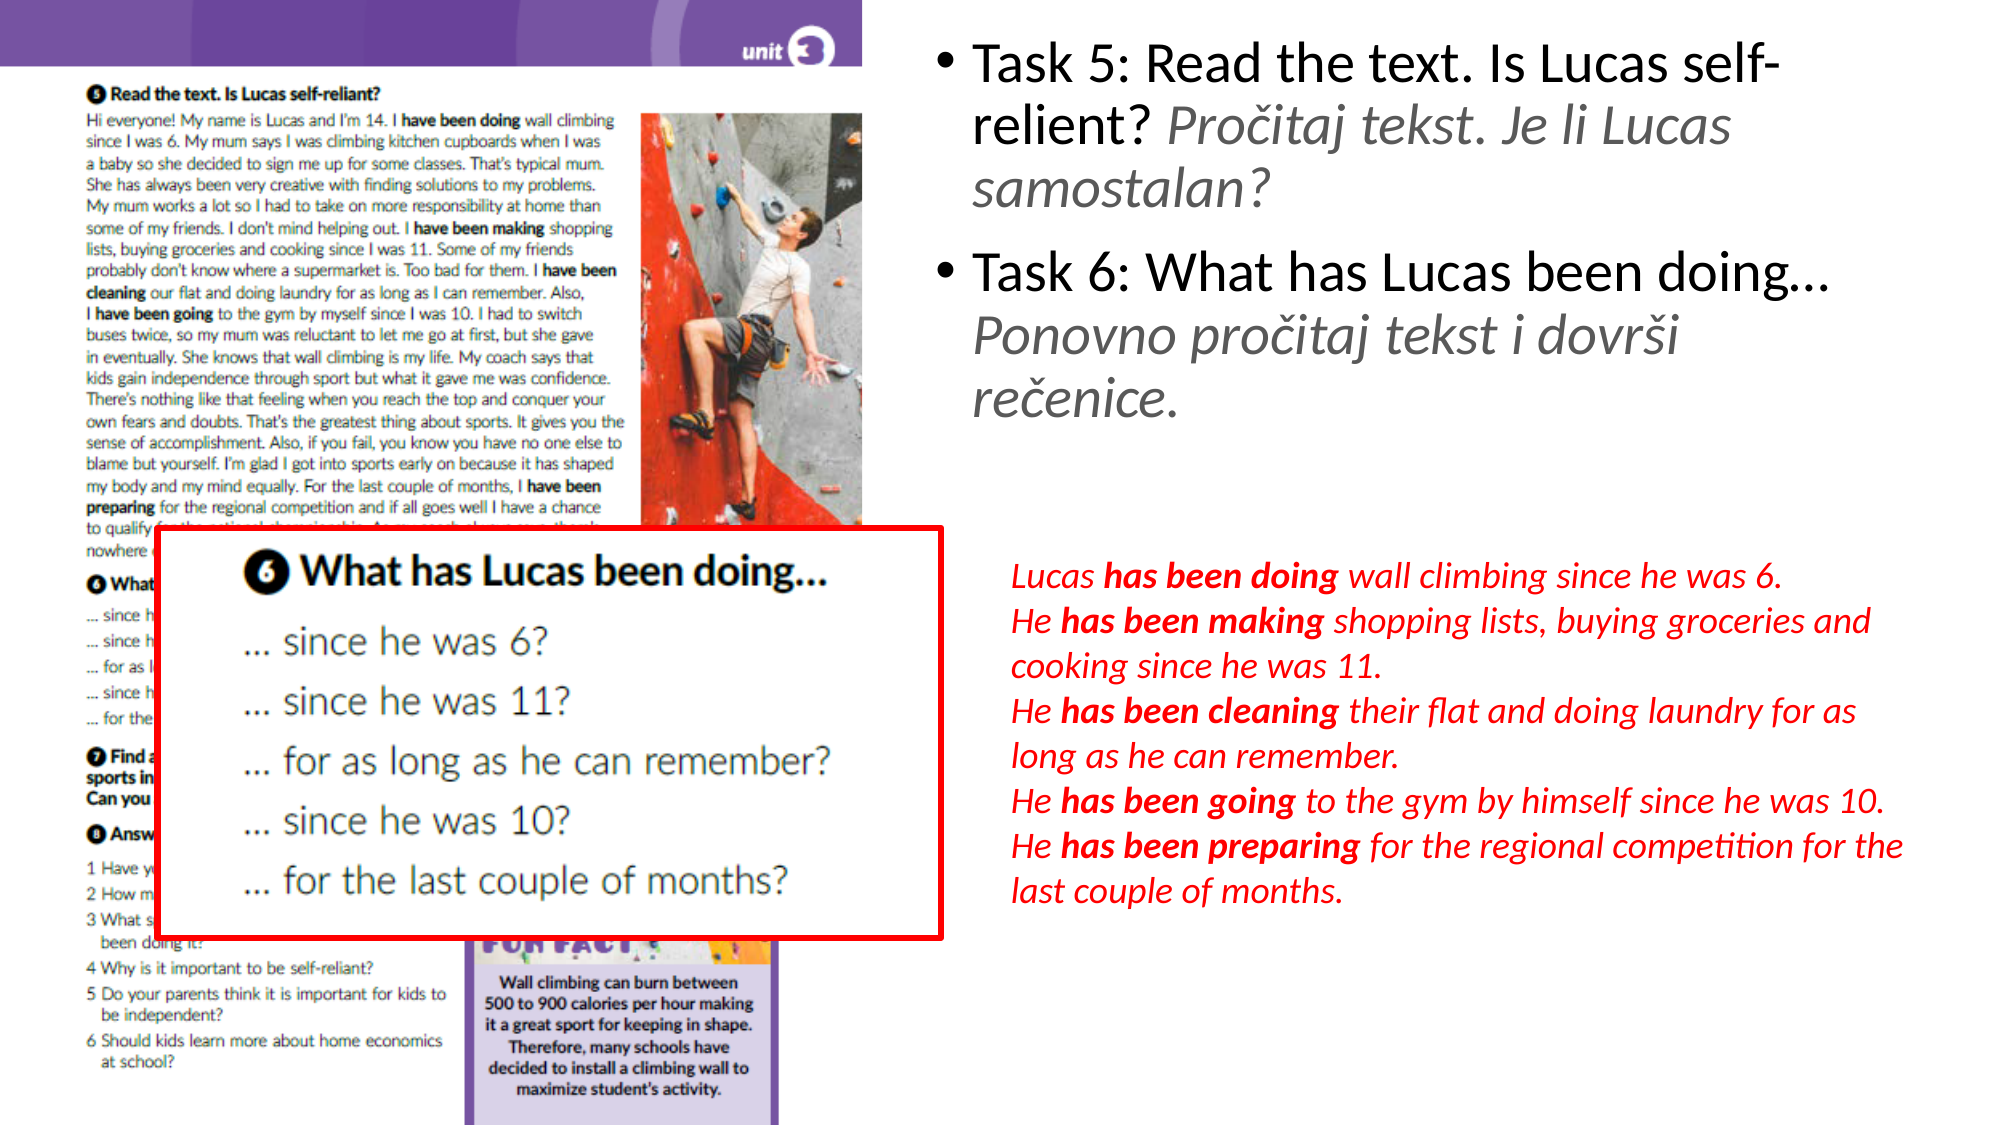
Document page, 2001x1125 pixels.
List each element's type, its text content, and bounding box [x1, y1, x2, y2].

text_box Lucas has been doing wall climbing since he was 6. He has been making shopping lists, buying groceries and cooking since he was 11. He has been cleaning their flat and doing laundry for as long as he can remember. He has been going to the gym by himself since he was 10. He has been preparing for the regional competition for the last couple of months. [996, 543, 1940, 919]
list Task 5: Read the text. Is Lucas self-relient? Pročitaj tekst. Je li Lucas samostalan? Task 6: What has Lucas been doing… Ponovno pročitaj tekst i dovrši rečenice. [920, 24, 1911, 738]
picture [0, 0, 938, 1125]
